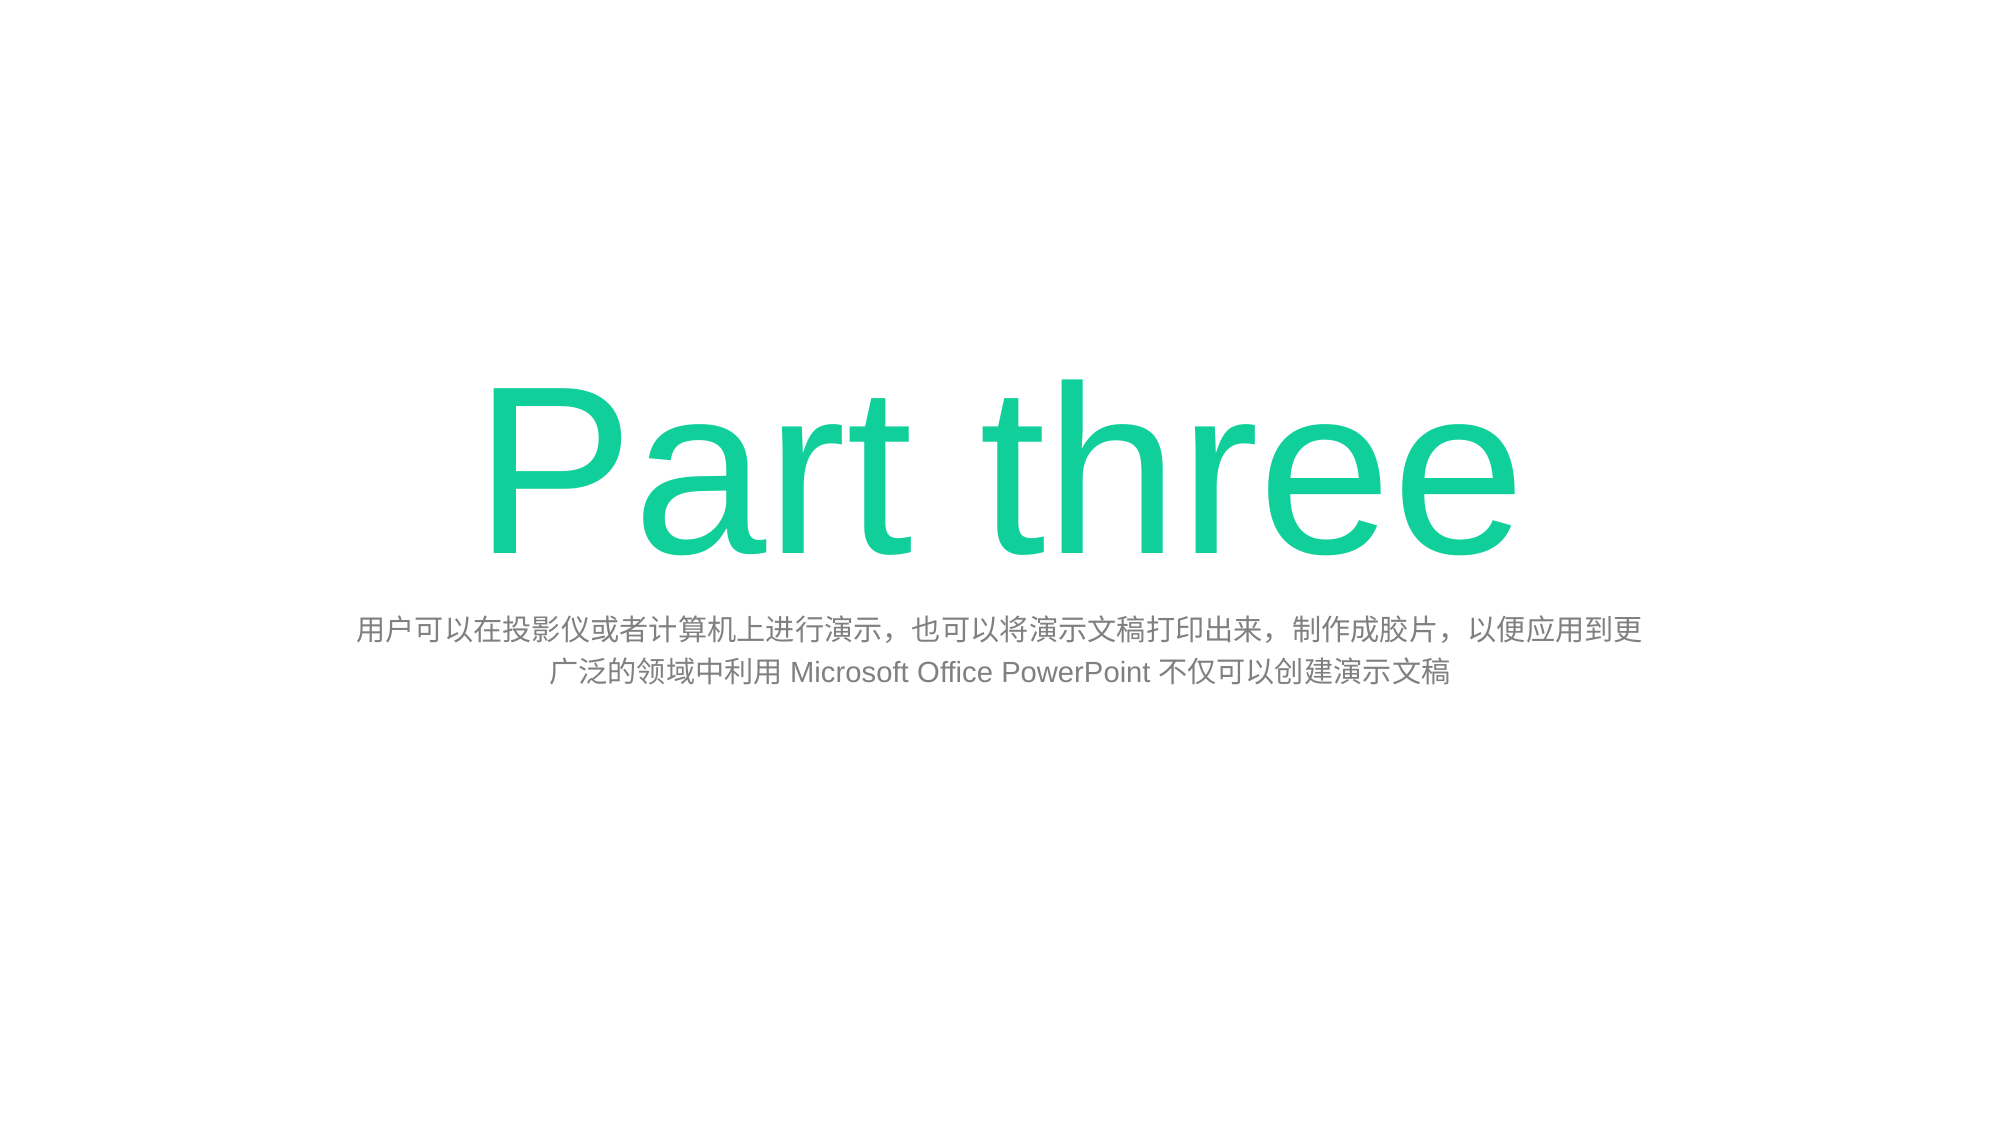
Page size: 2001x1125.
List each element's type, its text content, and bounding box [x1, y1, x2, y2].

text_box 用户可以在投影仪或者计算机上进行演示，也可以将演示文稿打印出来，制作成胶片，以便应用到更广泛的领域中利用Microsoft Office PowerPoint不仅可以创建演示文稿 [331, 597, 1669, 696]
text_box Part three [389, 306, 1611, 597]
